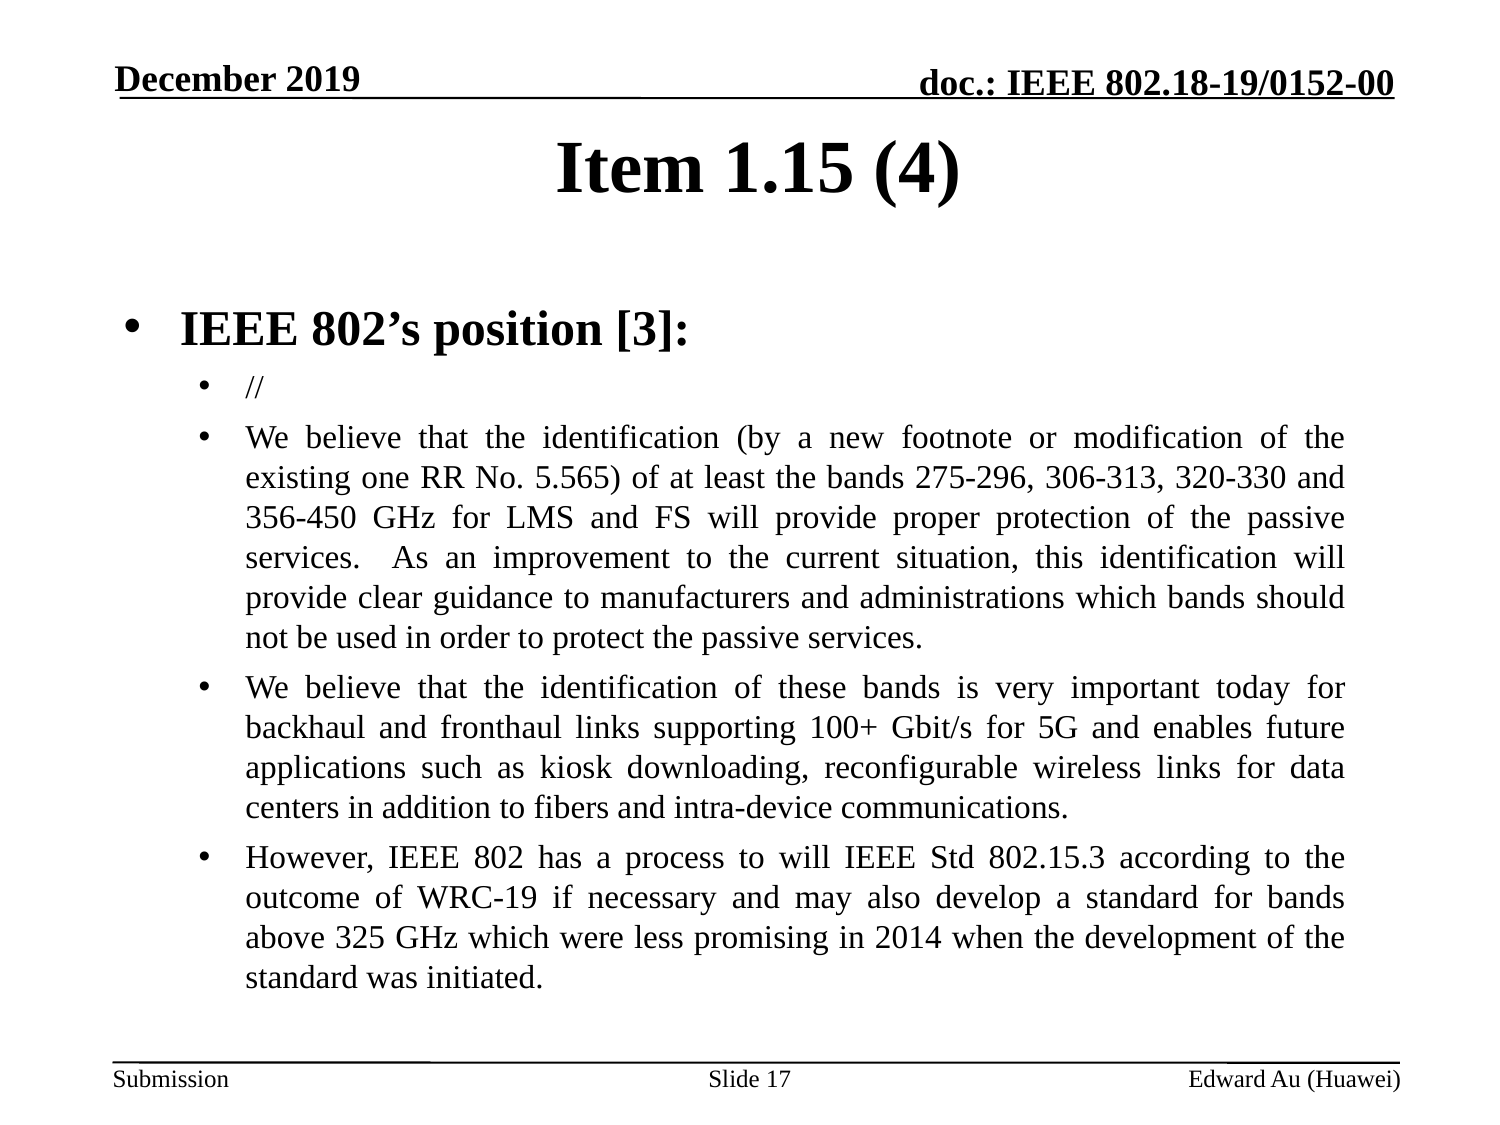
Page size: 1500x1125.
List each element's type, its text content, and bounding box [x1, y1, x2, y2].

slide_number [114, 54, 493, 100]
slide_number Slide 17 [699, 1061, 800, 1123]
list IEEE 802’s position [3]: // We believe that the identification (by a new footnote or modification of the existing one RR No. 5.565) of at least the bands 275-296, 306-313, 320-330 and 356-450 GHz for LMS and FS will provide proper protection of the passive services. As an improvement to the current situation, this identification will provide clear guidance to manufacturers and administrations which bands should not be used in order to protect the passive services. We believe that the identification of these bands is very important today for backhaul and fronthaul links supporting 100+ Gbit/s for 5G and enables future applications such as kiosk downloading, reconfigurable wireless links for data centers in addition to fibers and intra-device communications. However, IEEE 802 has a process to will IEEE Std 802.15.3 according to the outcome of WRC-19 if necessary and may also develop a standard for bands above 325 GHz which were less promising in 2014 when the development of the standard was initiated. [108, 287, 1363, 1063]
footer Edward Au (Huawei) [902, 1061, 1402, 1093]
title Item 1.15 (4) [120, 99, 1396, 226]
